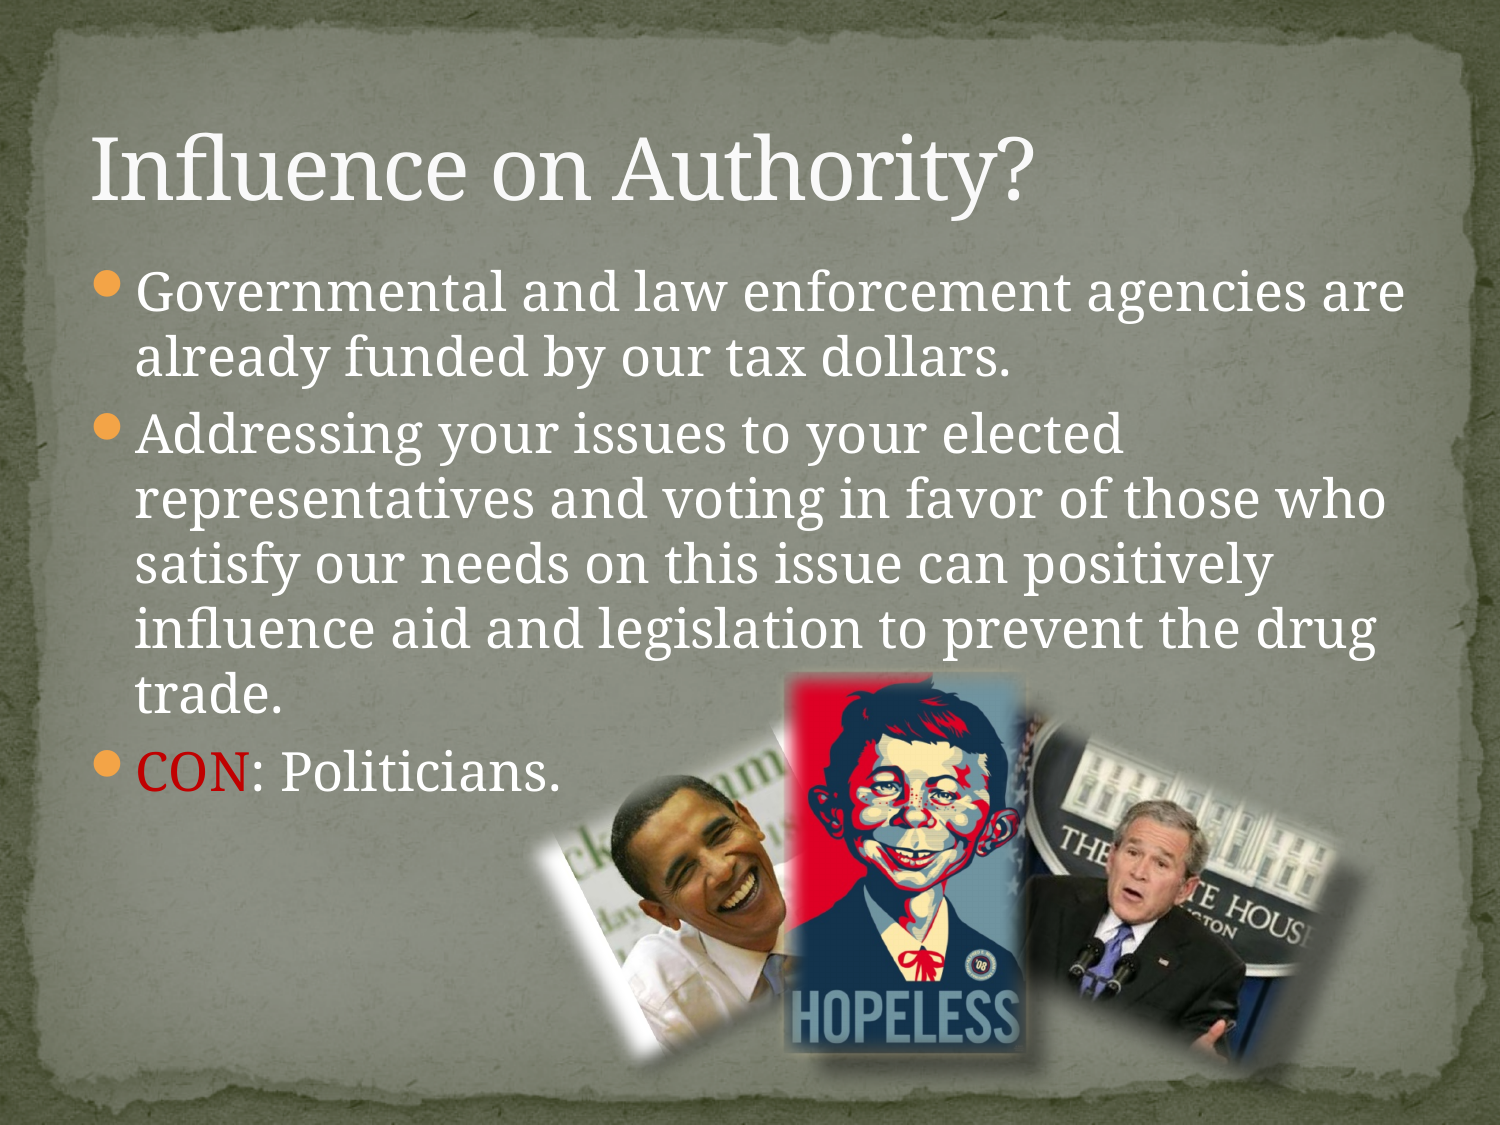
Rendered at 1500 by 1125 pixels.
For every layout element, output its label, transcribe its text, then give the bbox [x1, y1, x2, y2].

list Governmental and law enforcement agencies are already funded by our tax dollars. Addressing your issues to your elected representatives and voting in favor of those who satisfy our needs on this issue can positively influence aid and legislation to prevent the drug trade. CON: Politicians. [75, 249, 1425, 1000]
title Influence on Authority? [74, 24, 1425, 225]
picture [545, 663, 1329, 1064]
